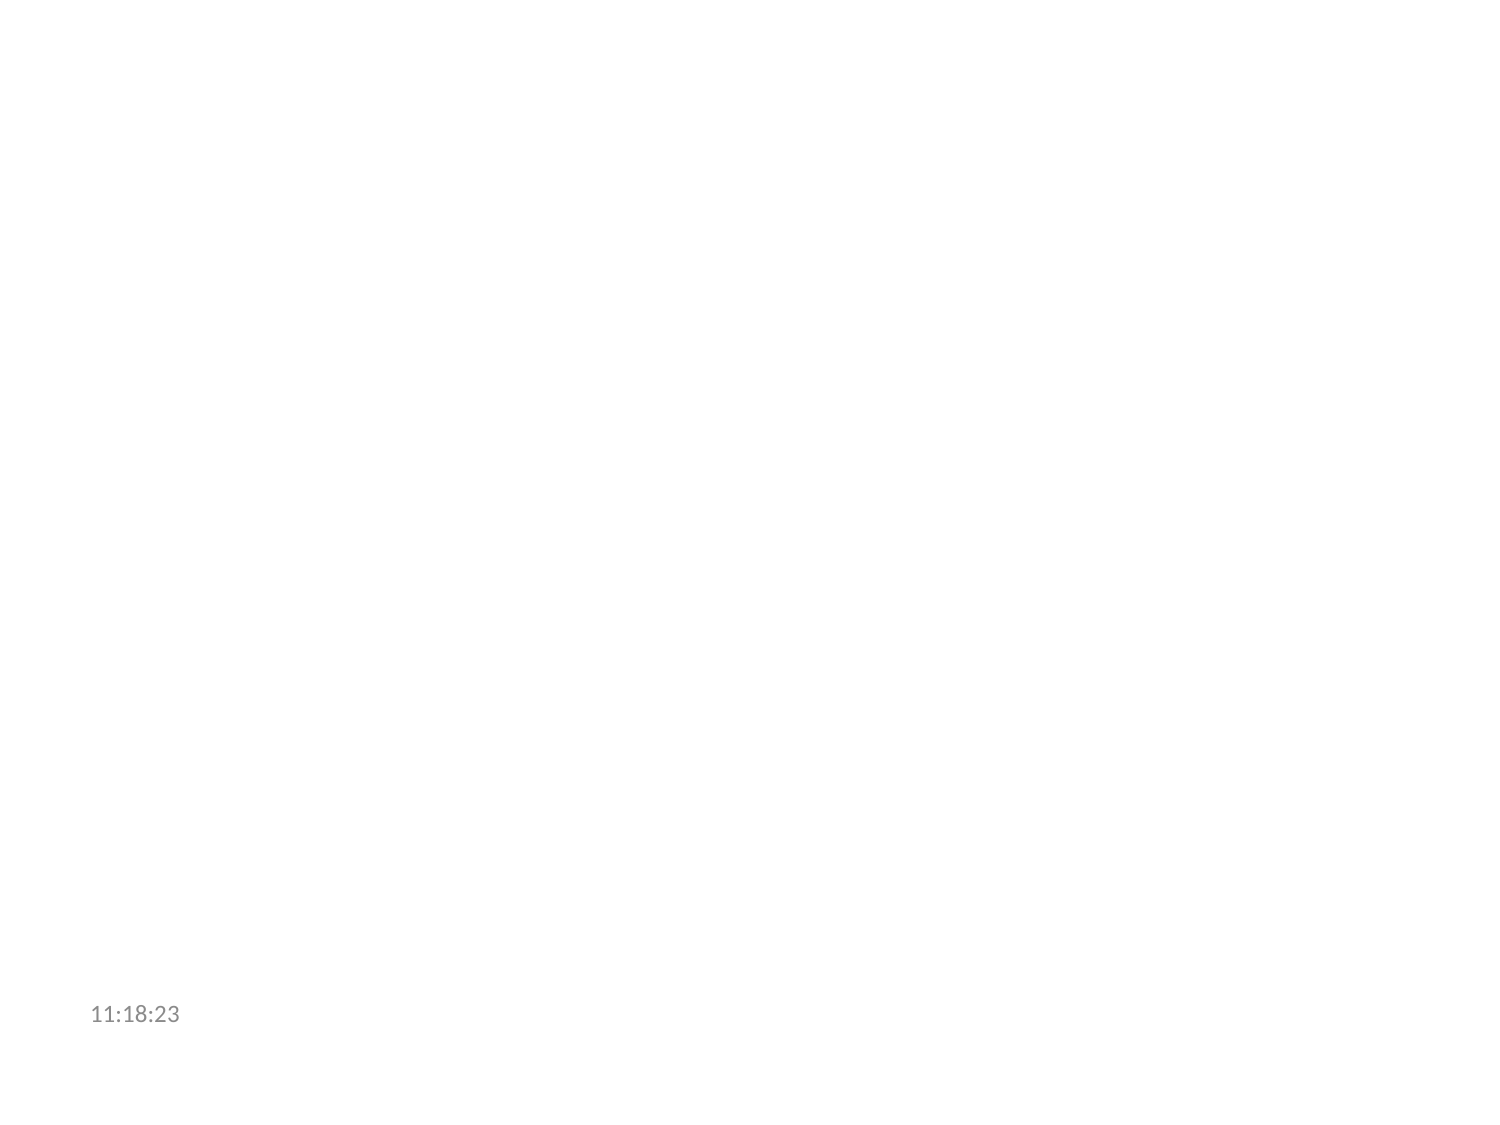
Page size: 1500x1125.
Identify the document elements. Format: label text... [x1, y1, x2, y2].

text_box 15:35:09 [75, 982, 425, 1043]
